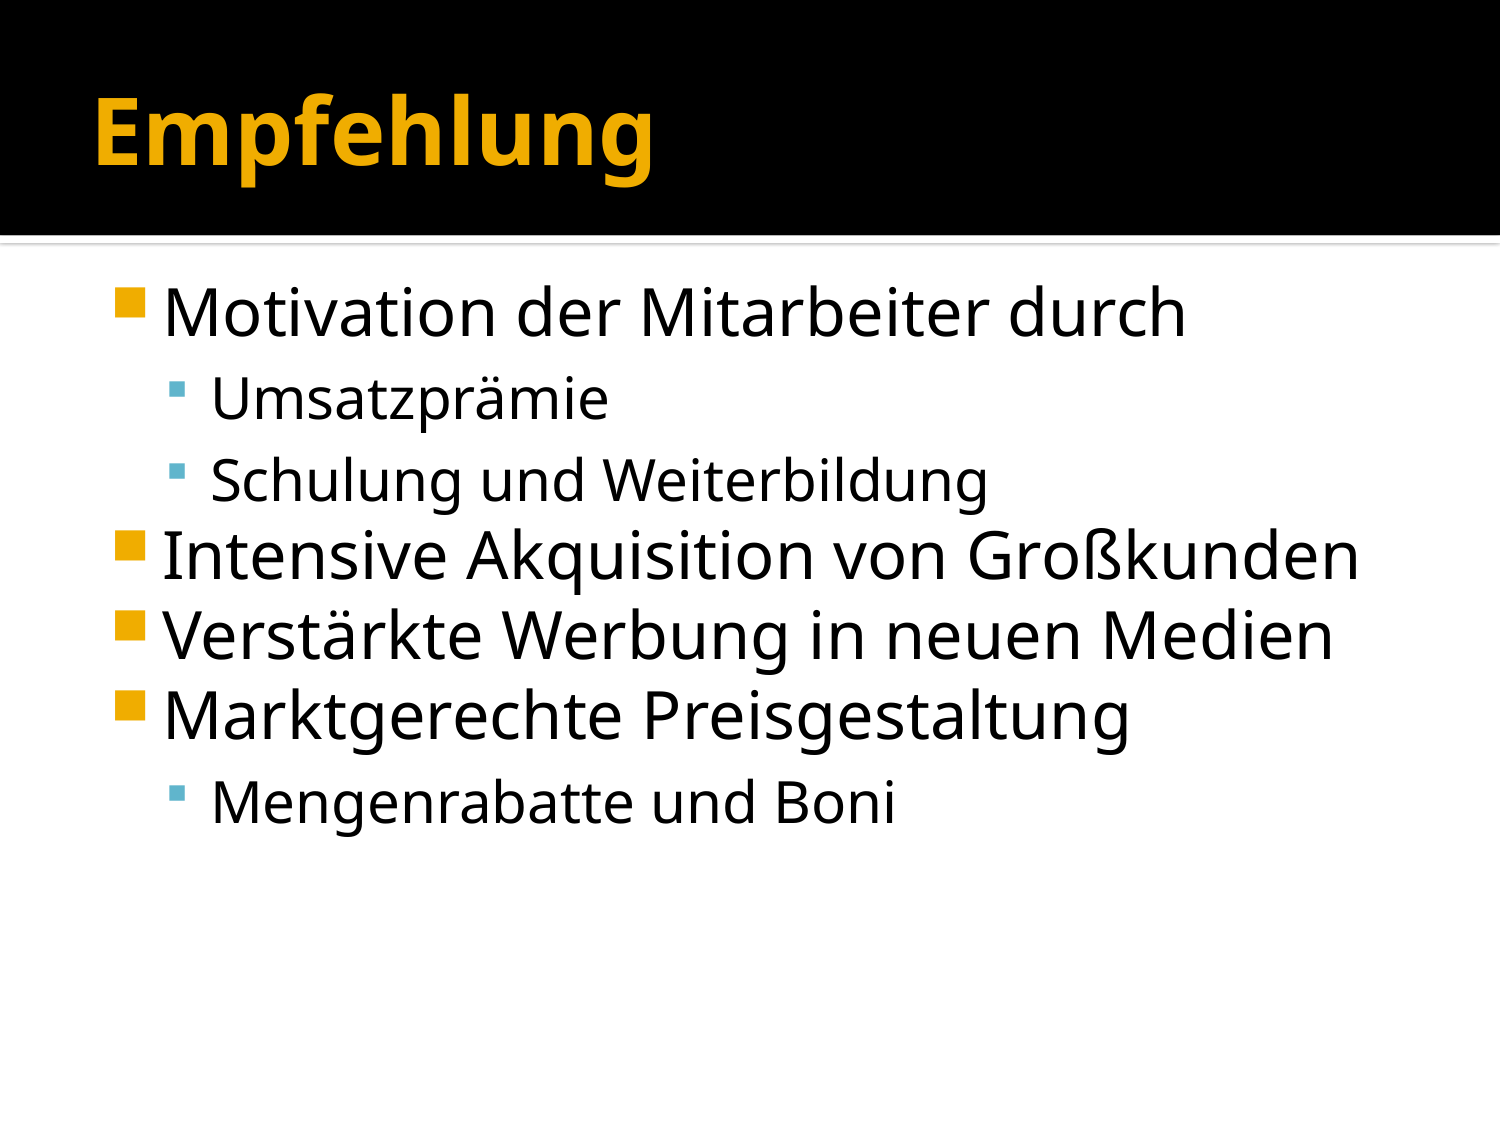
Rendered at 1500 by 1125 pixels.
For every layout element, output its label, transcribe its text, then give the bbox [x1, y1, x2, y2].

list Motivation der Mitarbeiter durch Umsatzprämie Schulung und Weiterbildung Intensive Akquisition von Großkunden Verstärkte Werbung in neuen Medien Marktgerechte Preisgestaltung Mengenrabatte und Boni [75, 262, 1425, 1034]
title Empfehlung [75, 24, 1425, 231]
